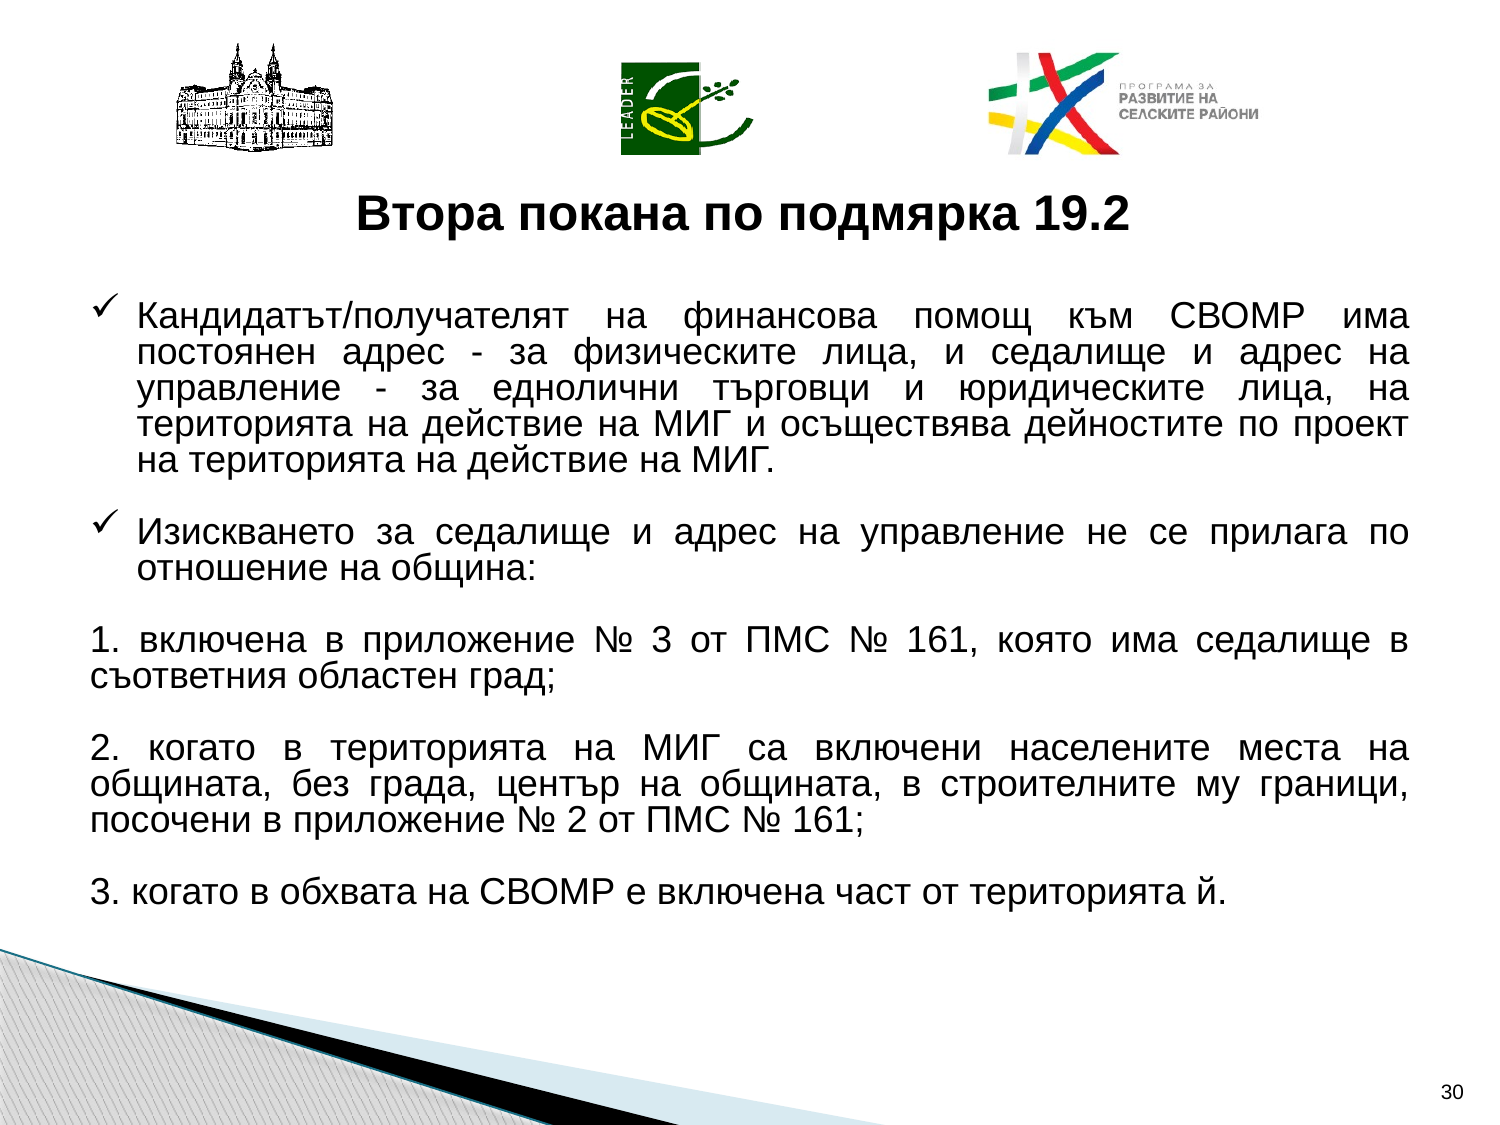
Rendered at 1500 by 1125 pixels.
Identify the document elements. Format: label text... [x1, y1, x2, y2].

text_box Втора покана по подмярка 19.2 [41, 172, 1459, 248]
picture [172, 38, 339, 156]
list Кандидатът/получателят на финансова помощ към СВОМР има постоянен адрес - за физическите лица, и седалище и адрес на управление - за еднолични търговци и юридическите лица, на територията на действие на МИГ и осъществява дейностите по проект на територията на действие на МИГ. Изискването за седалище и адрес на управление не се прилага по отношение на община: 1. включена в приложение № 3 от ПМС № 161, която има седалище в съответния областен град; 2. когато в територията на МИГ са включени населените места на общината, без града, център на общината, в строителните му граници, посочени в приложение № 2 от ПМС № 161; 3. когато в обхвата на СВОМР е включена част от територията й. [75, 292, 1425, 1035]
picture [621, 61, 757, 156]
picture [974, 38, 1270, 165]
slide_number 30 [1418, 1051, 1479, 1112]
